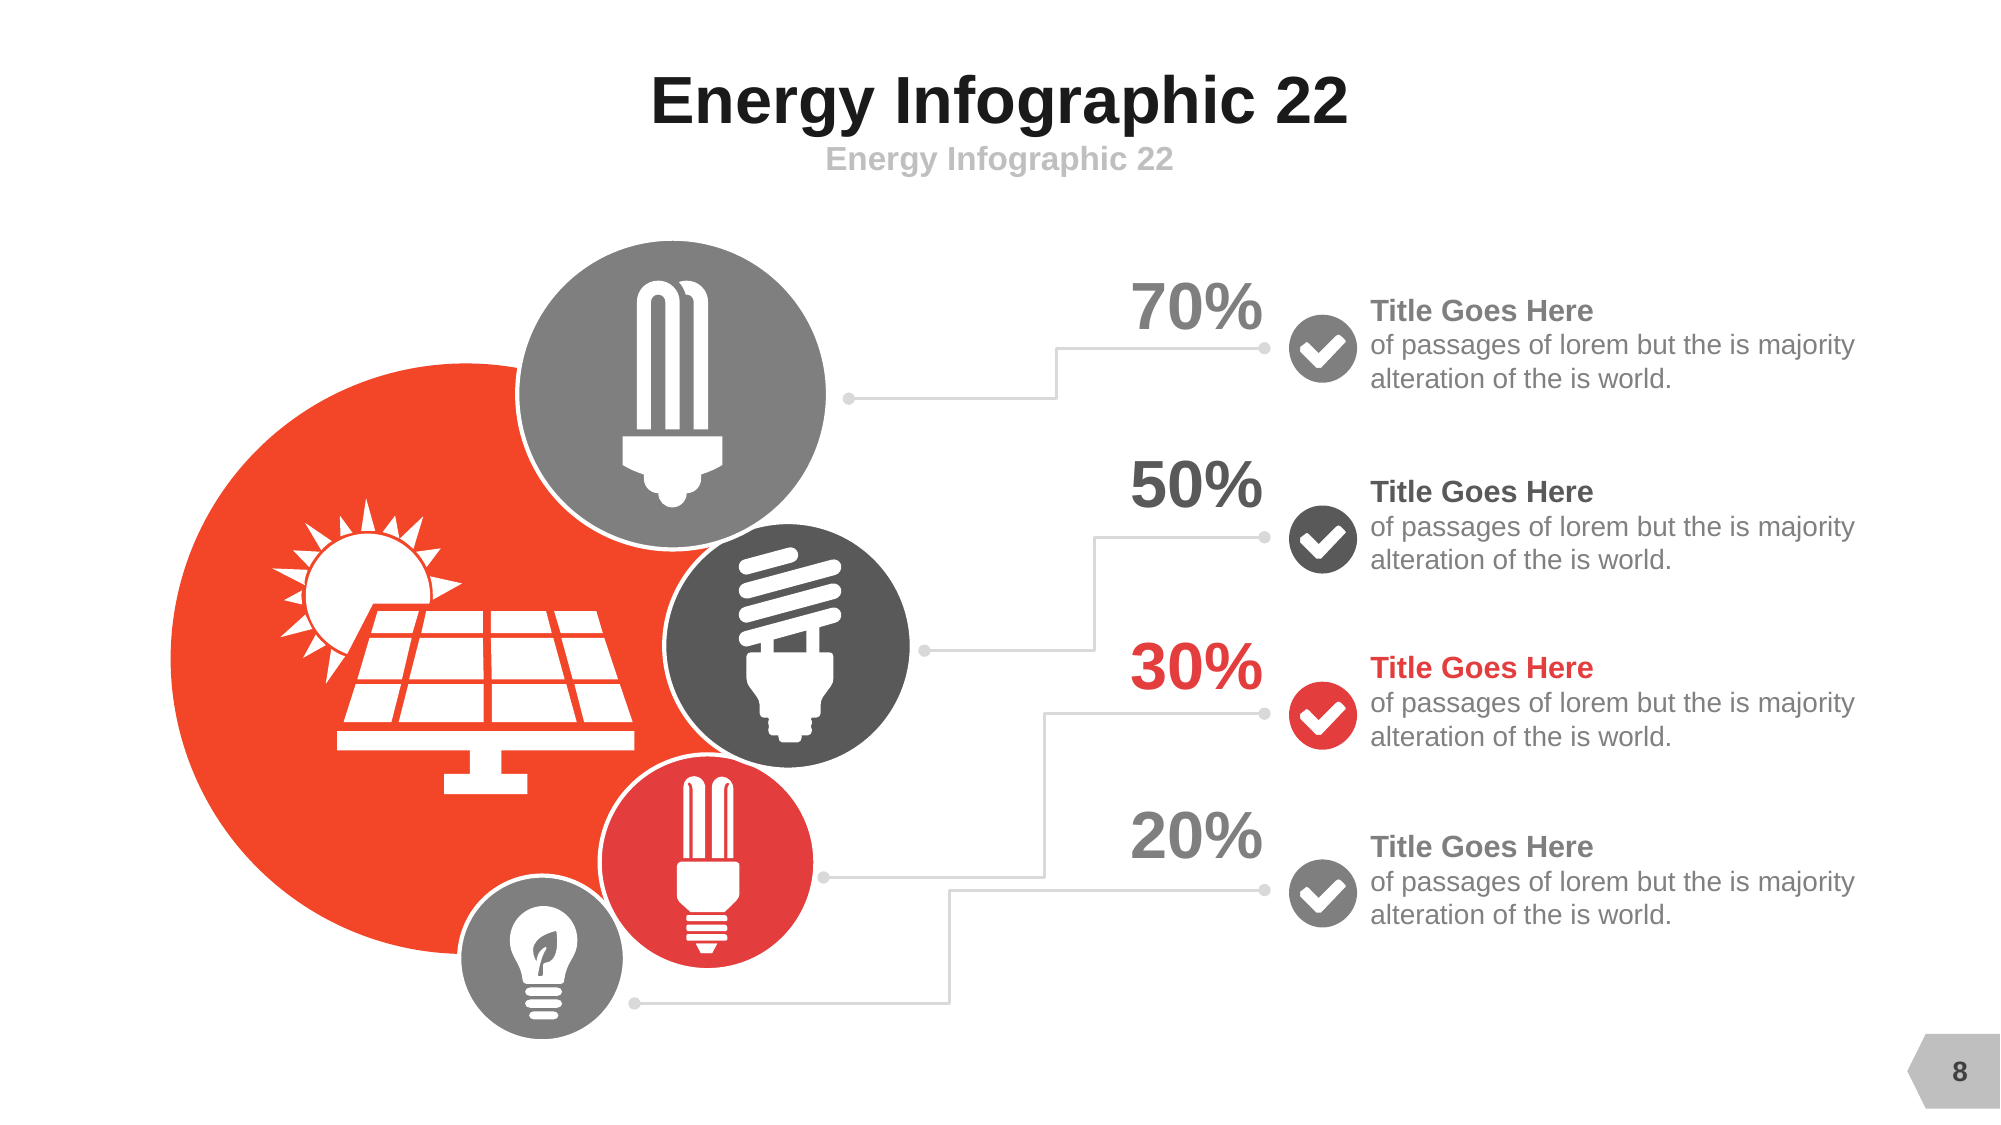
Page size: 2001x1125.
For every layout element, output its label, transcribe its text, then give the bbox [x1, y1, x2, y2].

text_box [662, 519, 914, 772]
text_box [1289, 681, 1358, 750]
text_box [509, 905, 578, 1020]
text_box [636, 280, 680, 430]
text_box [737, 546, 843, 743]
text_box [848, 348, 1265, 399]
text_box Title Goes Here of passages of lorem but the is majority alteration of the is world. [1370, 827, 1857, 931]
text_box Title Goes Here of passages of lorem but the is majority alteration of the is world. [1370, 648, 1857, 752]
text_box [168, 361, 613, 956]
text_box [676, 775, 741, 888]
title Energy Infographic 22 [383, 58, 1617, 136]
text_box [678, 280, 709, 430]
text_box 30% [1130, 659, 1264, 703]
text_box [639, 548, 718, 775]
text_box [924, 536, 1265, 651]
text_box 70% [1130, 262, 1264, 343]
text_box [1289, 314, 1358, 383]
text_box [1289, 859, 1358, 928]
text_box [515, 236, 831, 552]
text_box [622, 436, 723, 508]
text_box [597, 752, 818, 940]
slide_number 8 [1909, 1040, 2000, 1101]
text_box Title Goes Here of passages of lorem but the is majority alteration of the is world. [1370, 290, 1857, 395]
text_box [1289, 505, 1358, 574]
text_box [272, 497, 635, 795]
list Energy Infographic 22 [549, 135, 1450, 180]
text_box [823, 713, 1265, 878]
text_box [457, 873, 628, 1044]
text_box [634, 889, 1265, 1004]
text_box 50% [1130, 441, 1264, 522]
text_box Title Goes Here of passages of lorem but the is majority alteration of the is world. [1370, 471, 1857, 576]
